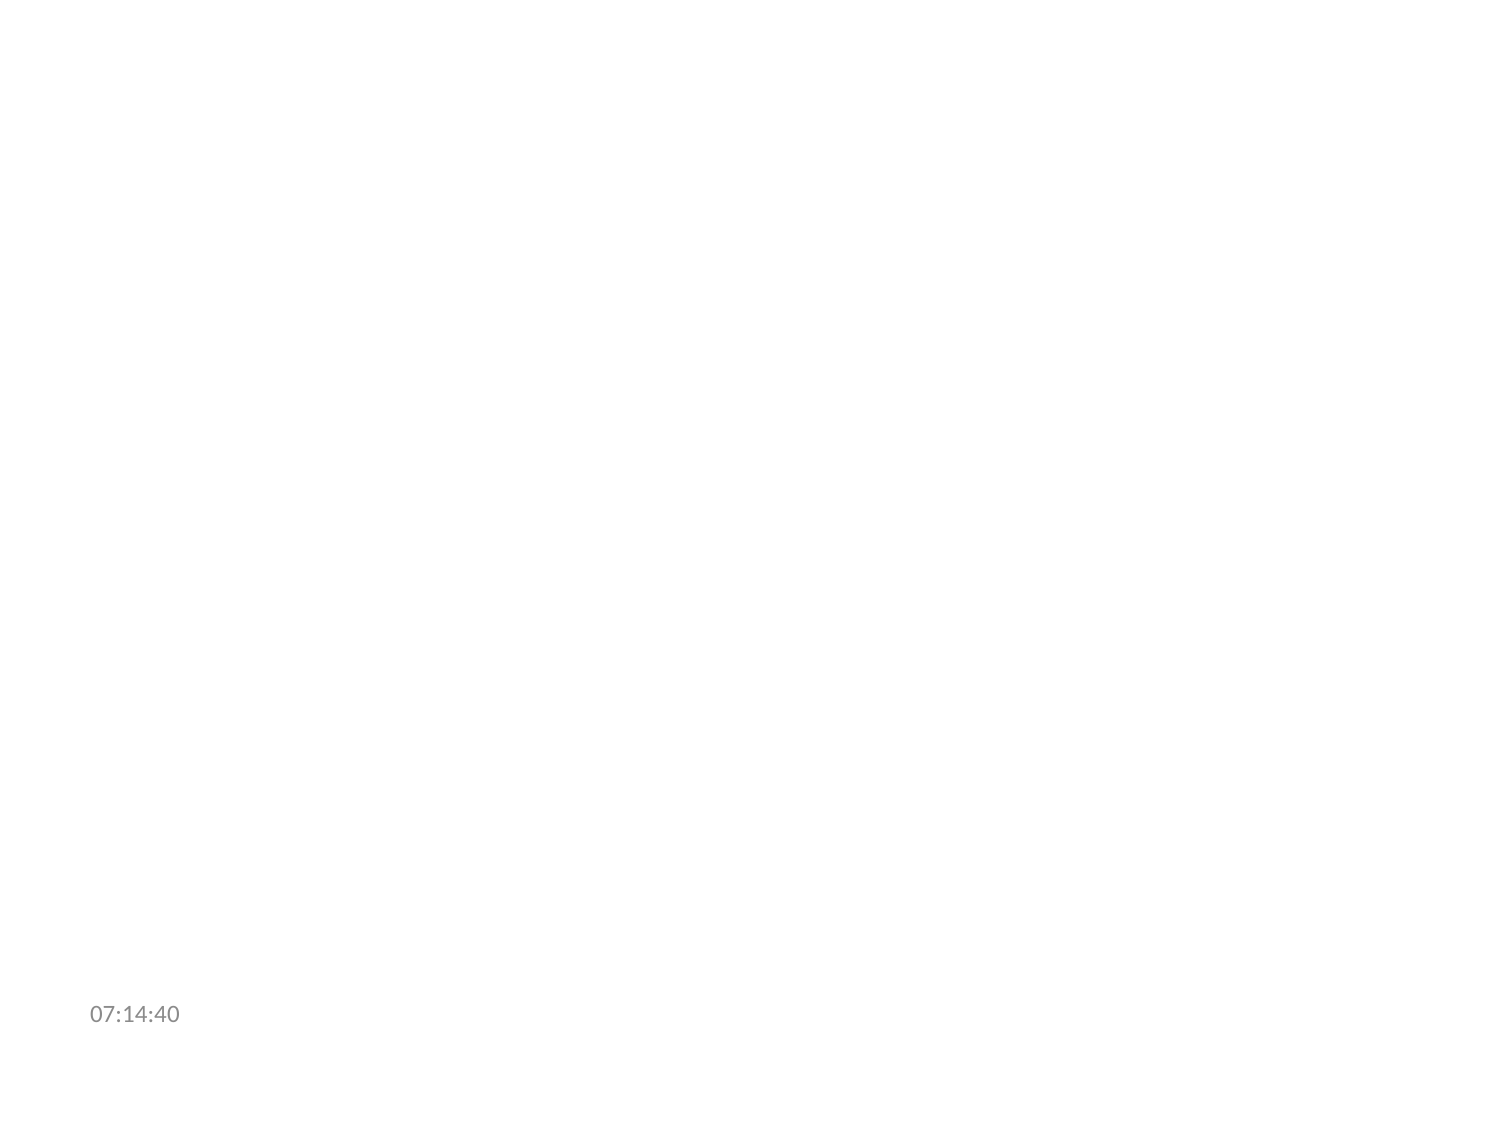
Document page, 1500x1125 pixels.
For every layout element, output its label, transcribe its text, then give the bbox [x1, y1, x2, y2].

text_box 15:35:09 [75, 982, 425, 1043]
